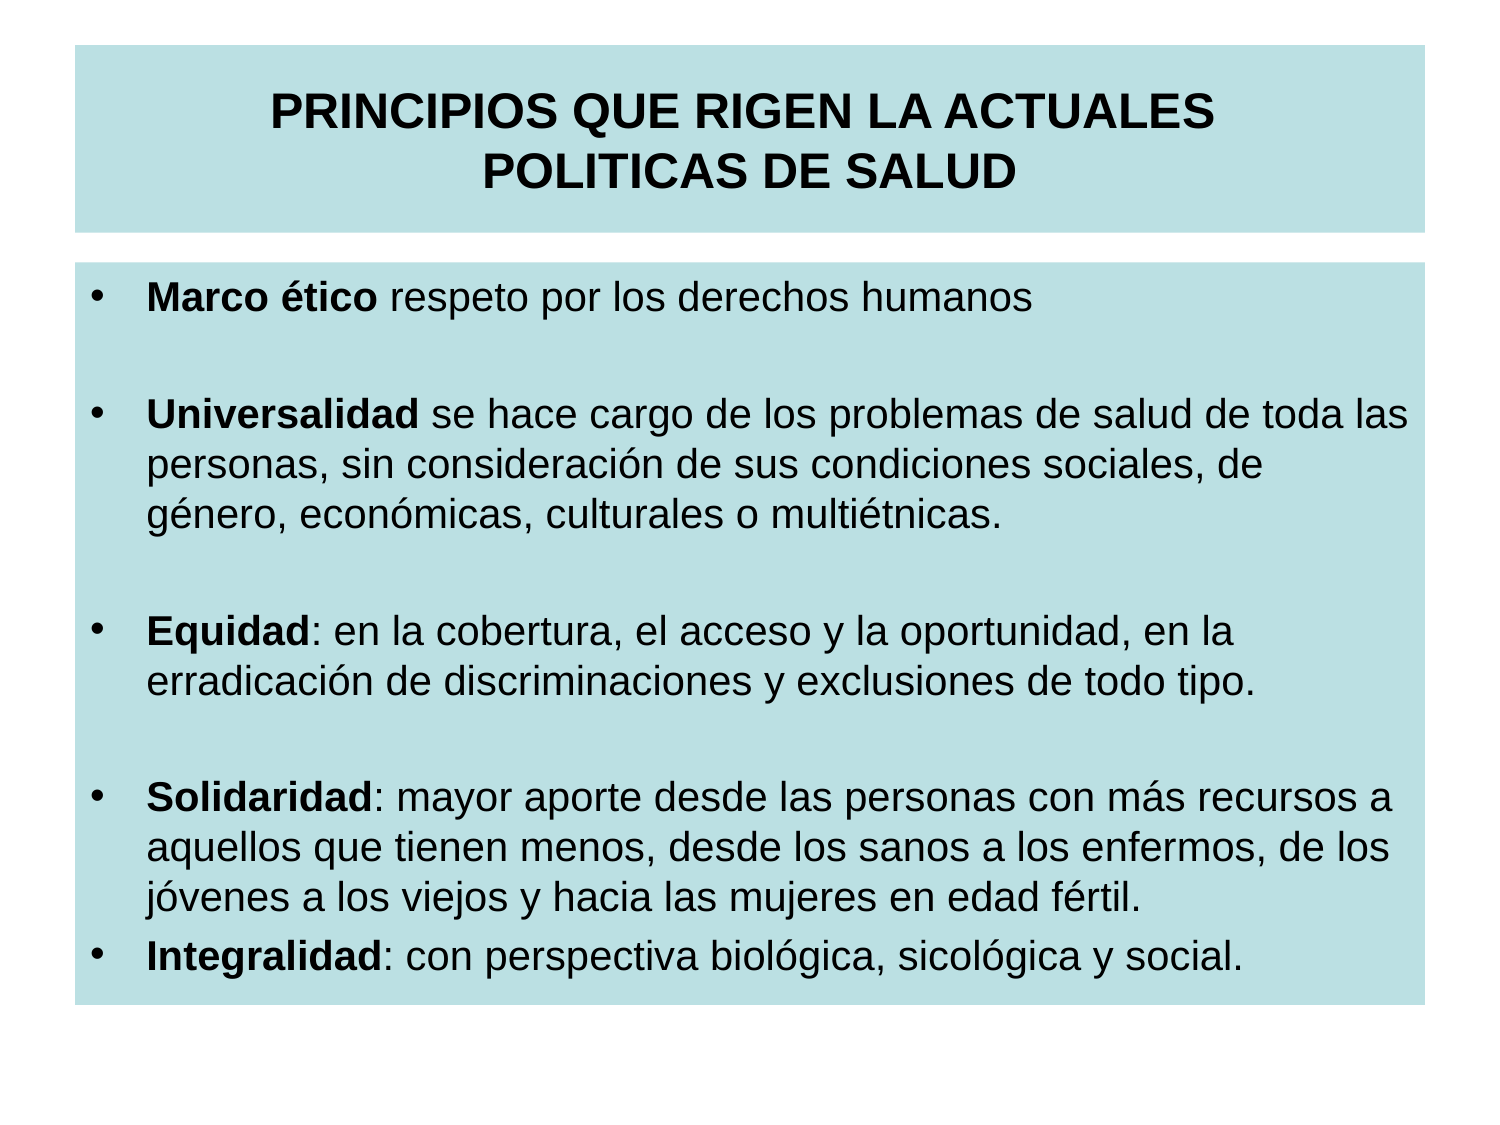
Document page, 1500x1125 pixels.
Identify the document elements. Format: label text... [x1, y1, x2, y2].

title PRINCIPIOS QUE RIGEN LA ACTUALES POLITICAS DE SALUD [74, 44, 1426, 233]
list Marco ético respeto por los derechos humanos Universalidad se hace cargo de los problemas de salud de toda las personas, sin consideración de sus condiciones sociales, de género, económicas, culturales o multiétnicas. Equidad: en la cobertura, el acceso y la oportunidad, en la erradicación de discriminaciones y exclusiones de todo tipo. Solidaridad: mayor aporte desde las personas con más recursos a aquellos que tienen menos, desde los sanos a los enfermos, de los jóvenes a los viejos y hacia las mujeres en edad fértil. Integralidad: con perspectiva biológica, sicológica y social. [74, 262, 1426, 1006]
